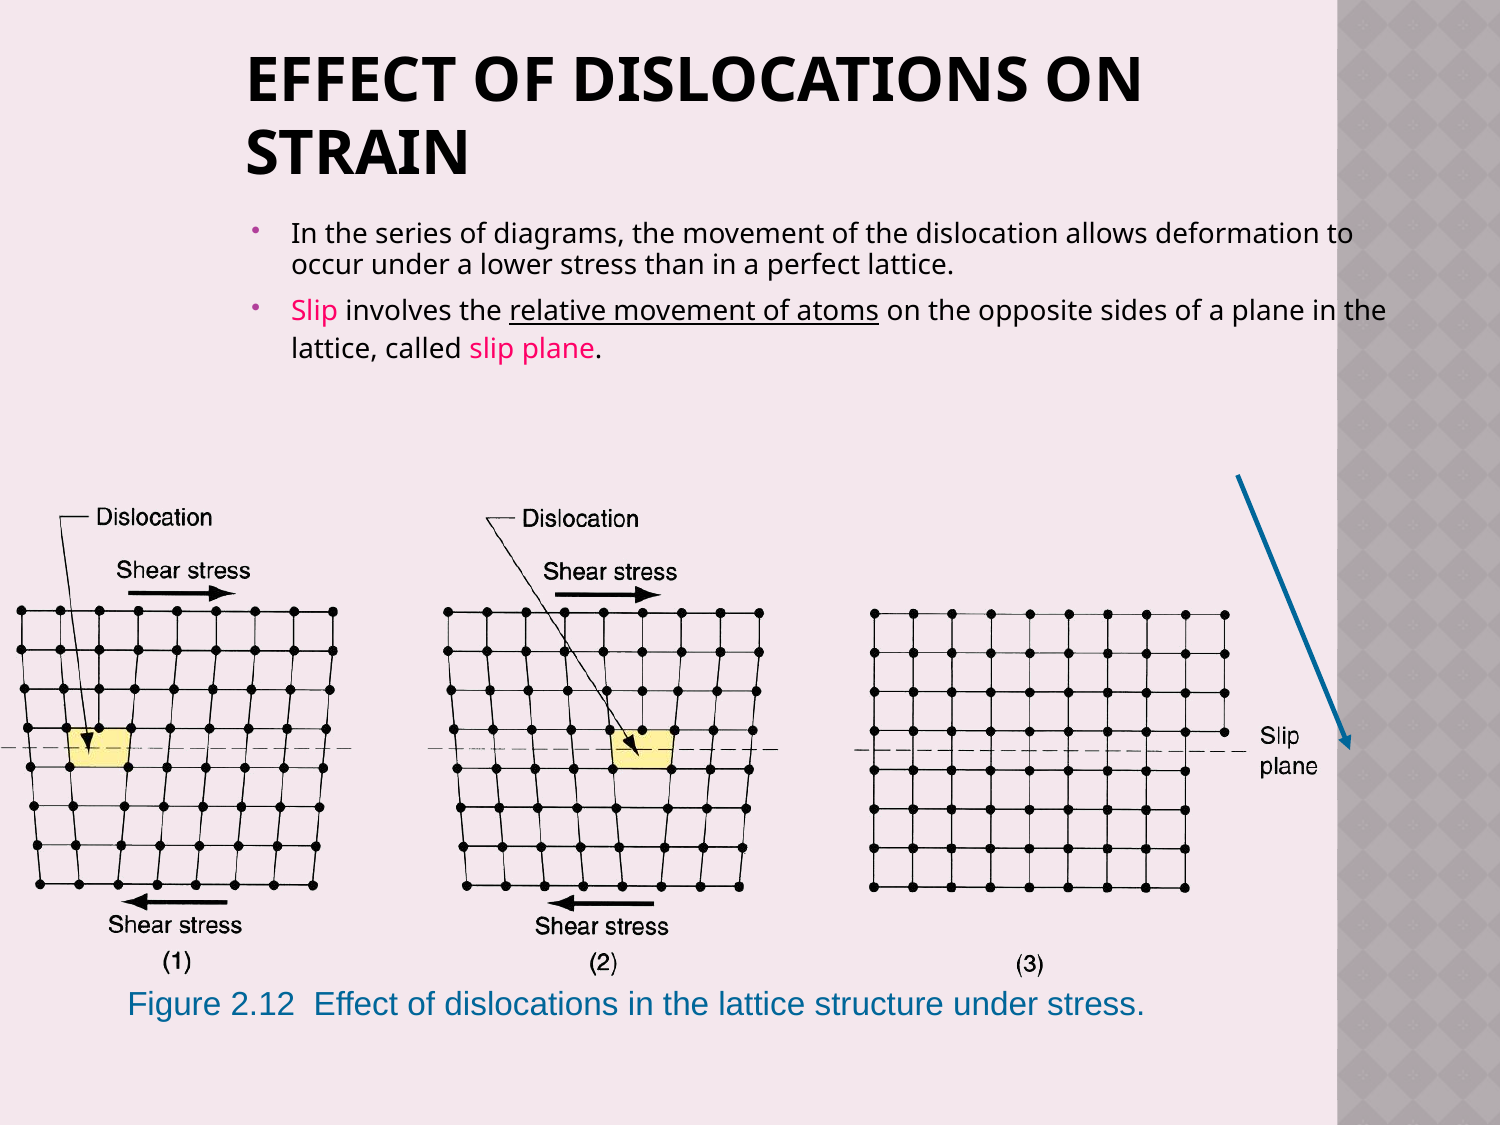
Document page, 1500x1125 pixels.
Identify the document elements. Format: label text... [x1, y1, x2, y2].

picture [1251, 499, 1326, 681]
text_box [1330, 700, 1352, 751]
text_box Figure 2.12 Effect of dislocations in the lattice structure under stress. [112, 974, 1425, 1030]
list In the series of diagrams, the movement of the dislocation allows deformation to occur under a lower stress than in a perfect lattice. Slip involves the relative movement of atoms on the opposite sides of a plane in the lattice, called slip plane. [237, 212, 1413, 375]
title Effect of Dislocations on Strain [237, 37, 1388, 188]
picture [0, 499, 1326, 988]
